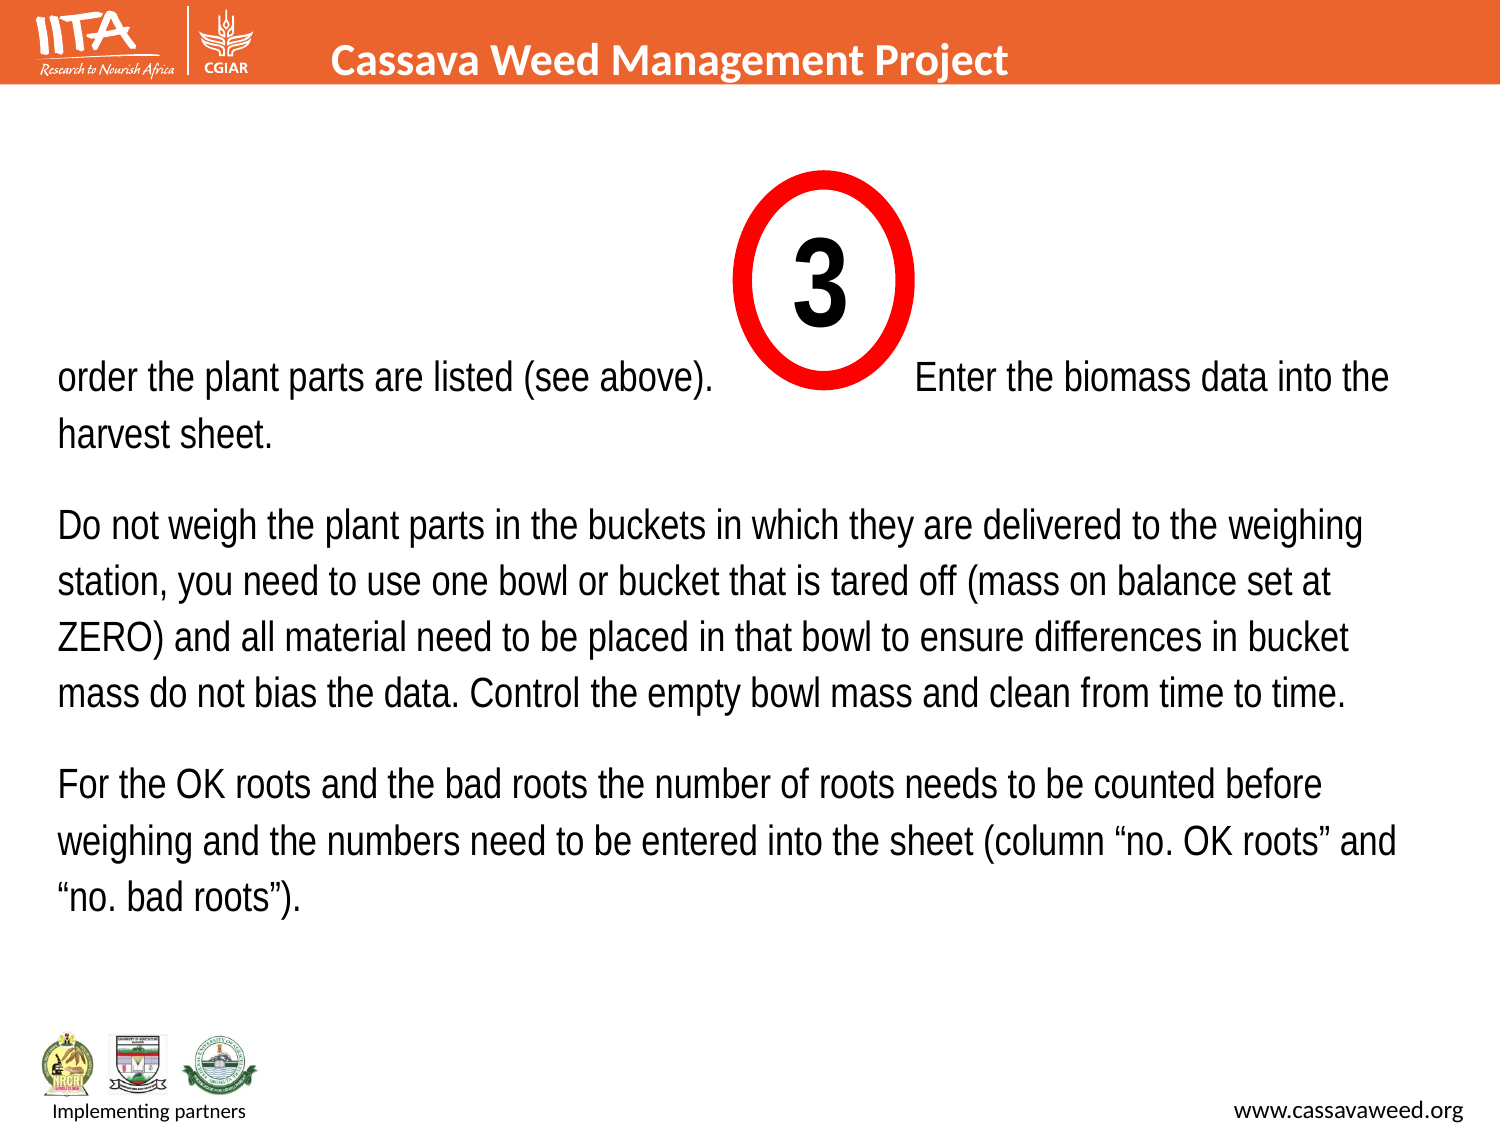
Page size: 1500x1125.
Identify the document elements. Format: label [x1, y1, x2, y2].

picture [57, 162, 1439, 963]
picture [37, 1031, 284, 1106]
